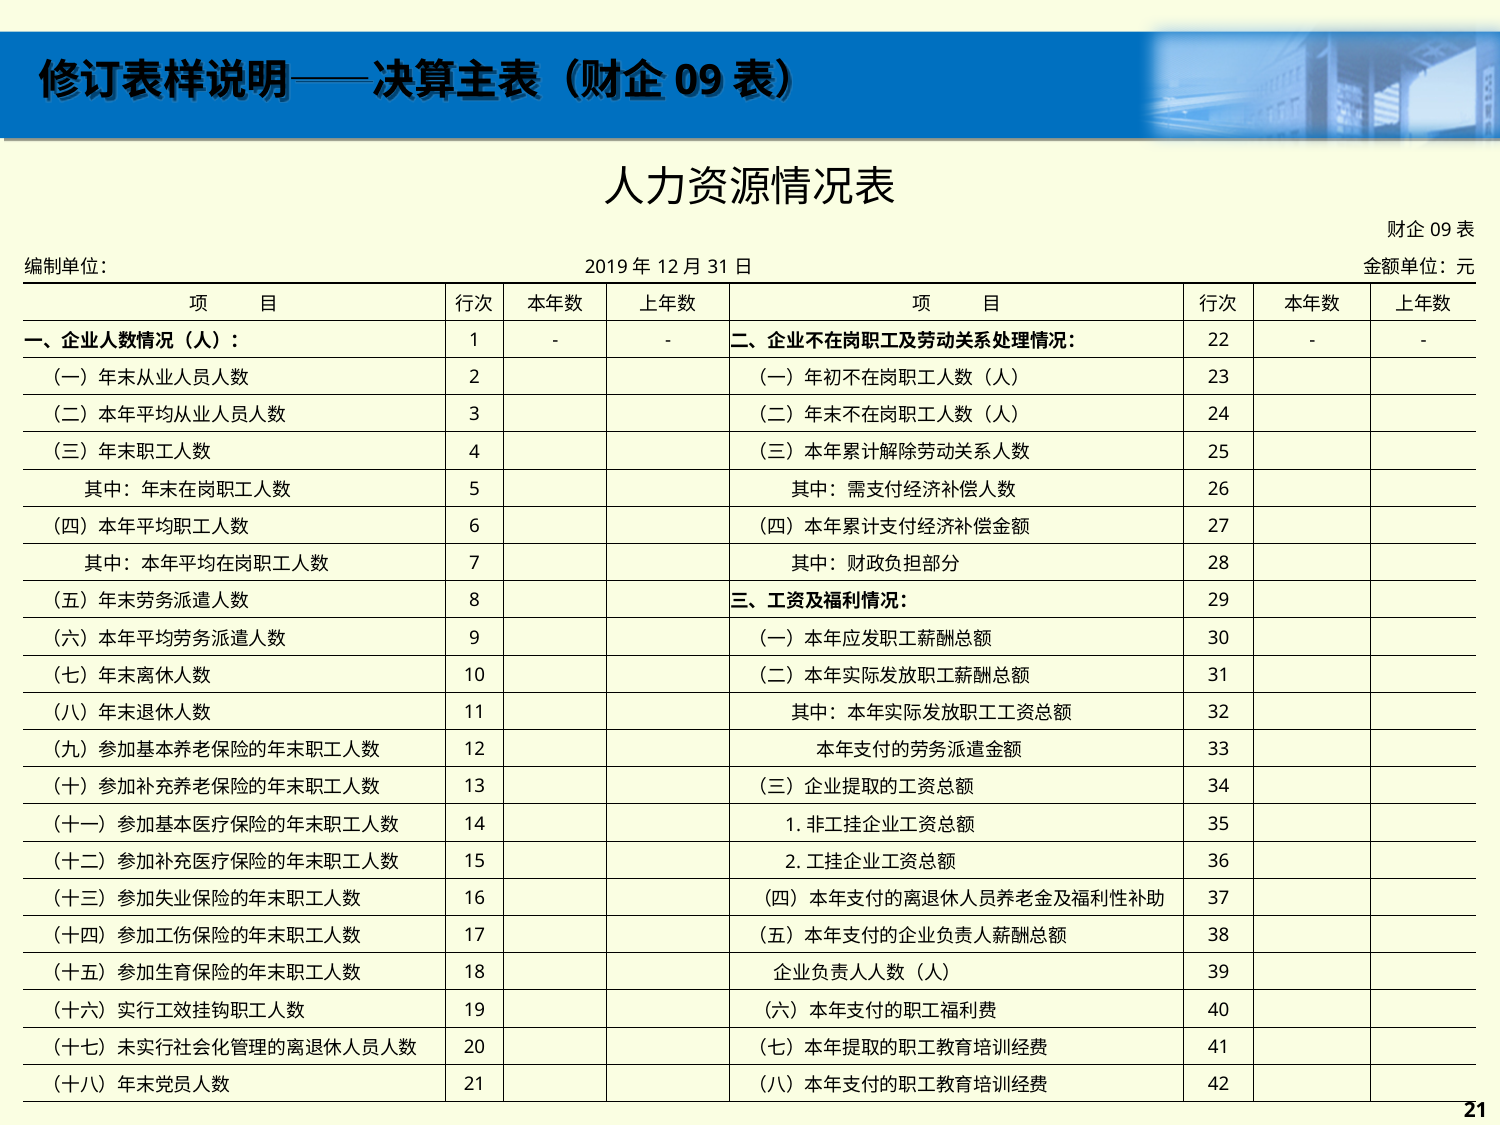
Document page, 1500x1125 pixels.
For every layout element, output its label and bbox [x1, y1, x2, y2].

table_cell [607, 656, 729, 692]
table_cell [1254, 284, 1370, 320]
table_cell [1254, 432, 1370, 469]
table_cell [1371, 730, 1476, 766]
table_cell [446, 581, 503, 617]
table_cell [1254, 395, 1370, 431]
table_cell [1371, 953, 1476, 989]
table_cell [446, 358, 503, 394]
table_cell [23, 656, 445, 692]
table_cell [730, 804, 1183, 841]
table_cell [504, 432, 606, 469]
table_cell [730, 581, 1183, 617]
table_cell [730, 767, 1183, 803]
table_cell [607, 395, 729, 431]
table_cell [23, 581, 445, 617]
table_cell [446, 1028, 503, 1064]
table_cell [1371, 358, 1476, 394]
table_cell [1371, 470, 1476, 506]
table_cell [1184, 990, 1253, 1027]
table_cell [1184, 767, 1253, 803]
table_cell [504, 544, 606, 580]
table_cell [446, 395, 503, 431]
table_cell [1254, 804, 1370, 841]
table_cell [1184, 544, 1253, 580]
table_cell [23, 284, 445, 320]
table_cell [607, 432, 729, 469]
table_cell [1184, 693, 1253, 729]
table_cell [607, 1028, 729, 1064]
table_cell [1371, 1065, 1476, 1101]
table_cell [504, 879, 606, 915]
table_cell [1371, 656, 1476, 692]
table_cell [504, 470, 606, 506]
table_cell [1254, 842, 1370, 878]
table_cell [504, 804, 606, 841]
table_cell [730, 544, 1183, 580]
table_cell [1254, 879, 1370, 915]
table_cell [1254, 1065, 1370, 1101]
table_cell [1371, 1028, 1476, 1064]
table_cell [446, 432, 503, 469]
table_cell [23, 730, 445, 766]
table_cell [1184, 730, 1253, 766]
table_cell [1184, 358, 1253, 394]
table_cell [23, 618, 445, 655]
table_cell [1254, 581, 1370, 617]
table_cell [446, 916, 503, 952]
table_cell [1184, 507, 1253, 543]
table_cell [1254, 1028, 1370, 1064]
table_cell [1184, 395, 1253, 431]
table_cell [446, 730, 503, 766]
table_cell [1254, 507, 1370, 543]
table_cell [1371, 284, 1476, 320]
table_cell [1184, 581, 1253, 617]
table_cell [1254, 321, 1370, 357]
table_cell [1254, 990, 1370, 1027]
table_cell [730, 730, 1183, 766]
table_cell [607, 879, 729, 915]
table_cell [446, 284, 503, 320]
table_cell [23, 544, 445, 580]
table_cell [730, 395, 1183, 431]
table_cell [1371, 879, 1476, 915]
table_cell [607, 953, 729, 989]
table_cell [730, 284, 1183, 320]
table_cell [730, 990, 1183, 1027]
table_cell [1371, 916, 1476, 952]
table_cell [23, 321, 445, 357]
table_cell [504, 581, 606, 617]
table_cell [607, 767, 729, 803]
table_cell [730, 693, 1183, 729]
table_cell [1371, 618, 1476, 655]
table_cell [446, 767, 503, 803]
table_cell [446, 879, 503, 915]
table_cell [504, 284, 606, 320]
table_cell [607, 916, 729, 952]
table_cell [446, 321, 503, 357]
table_cell [1254, 544, 1370, 580]
table_cell [1371, 581, 1476, 617]
table_cell [23, 507, 445, 543]
table_cell [1184, 470, 1253, 506]
table_cell [607, 358, 729, 394]
table_cell [504, 321, 606, 357]
table_cell [1184, 916, 1253, 952]
text_box [1412, 1089, 1500, 1125]
table_cell [1254, 916, 1370, 952]
table_cell [504, 693, 606, 729]
table_cell [1184, 656, 1253, 692]
table_cell [607, 507, 729, 543]
table_cell [730, 842, 1183, 878]
table_cell [23, 432, 445, 469]
table_cell [1254, 730, 1370, 766]
table_cell [446, 656, 503, 692]
table_cell [730, 618, 1183, 655]
table_cell [504, 395, 606, 431]
table_cell [1254, 693, 1370, 729]
table_cell [1254, 953, 1370, 989]
table_cell [1184, 842, 1253, 878]
table_cell [446, 618, 503, 655]
table_cell [730, 470, 1183, 506]
table_header [23, 152, 1476, 210]
table_cell [446, 470, 503, 506]
table_cell [23, 879, 445, 915]
title [23, 45, 1136, 152]
table_cell [730, 507, 1183, 543]
table_cell [1371, 693, 1476, 729]
table_cell [607, 544, 729, 580]
table_cell [23, 916, 445, 952]
table_cell [1184, 953, 1253, 989]
table_cell [1184, 284, 1253, 320]
table_cell [607, 730, 729, 766]
table_cell [504, 953, 606, 989]
table_cell [607, 284, 729, 320]
table_cell [446, 842, 503, 878]
table_cell [446, 990, 503, 1027]
table_cell [1184, 1028, 1253, 1064]
table_cell [23, 395, 445, 431]
table_cell [1184, 432, 1253, 469]
table_cell [446, 804, 503, 841]
table_cell [730, 1028, 1183, 1064]
table_cell [1254, 656, 1370, 692]
table_cell [504, 507, 606, 543]
table_cell [1371, 321, 1476, 357]
table_cell [607, 693, 729, 729]
table_cell [607, 842, 729, 878]
table_cell [1371, 432, 1476, 469]
table_cell [730, 656, 1183, 692]
table_cell [1184, 618, 1253, 655]
table_cell [23, 953, 445, 989]
table_cell [730, 358, 1183, 394]
table_cell [504, 1065, 606, 1101]
table_cell [1371, 507, 1476, 543]
table_cell [504, 656, 606, 692]
table_cell [607, 581, 729, 617]
table_cell [23, 990, 445, 1027]
picture [1136, 14, 1500, 153]
table_cell [607, 618, 729, 655]
table_cell [1371, 842, 1476, 878]
table_cell [504, 1028, 606, 1064]
table_cell [23, 470, 445, 506]
table_cell [23, 1065, 445, 1101]
table_cell [23, 804, 445, 841]
table_cell [23, 767, 445, 803]
table_cell [446, 507, 503, 543]
table_cell [504, 618, 606, 655]
table_cell [504, 842, 606, 878]
table_cell [1254, 767, 1370, 803]
table_cell [504, 990, 606, 1027]
table_cell [504, 730, 606, 766]
table_cell [1254, 470, 1370, 506]
table_cell [607, 470, 729, 506]
table_cell [1184, 321, 1253, 357]
table_cell [446, 1065, 503, 1101]
table_cell [730, 879, 1183, 915]
table_cell [730, 432, 1183, 469]
table_cell [446, 544, 503, 580]
table_cell [23, 693, 445, 729]
table_cell [504, 767, 606, 803]
table_cell [1371, 804, 1476, 841]
table_cell [504, 916, 606, 952]
table_cell [446, 953, 503, 989]
table_cell [23, 842, 445, 878]
table_cell [607, 1065, 729, 1101]
table_cell [730, 916, 1183, 952]
table_cell [504, 358, 606, 394]
table_cell [607, 321, 729, 357]
table_cell [607, 804, 729, 841]
table_cell [1254, 358, 1370, 394]
table_cell [1371, 990, 1476, 1027]
table_cell [1184, 804, 1253, 841]
table_cell [1184, 1065, 1253, 1101]
table_cell [23, 1028, 445, 1064]
table_cell [1184, 879, 1253, 915]
table_cell [1371, 544, 1476, 580]
table_cell [23, 358, 445, 394]
table_cell [446, 693, 503, 729]
table_cell [730, 953, 1183, 989]
table_cell [730, 321, 1183, 357]
table_cell [730, 1065, 1183, 1101]
table_cell [1371, 767, 1476, 803]
table_cell [1254, 618, 1370, 655]
table_cell [23, 210, 1476, 282]
table_cell [1371, 395, 1476, 431]
table_cell [607, 990, 729, 1027]
